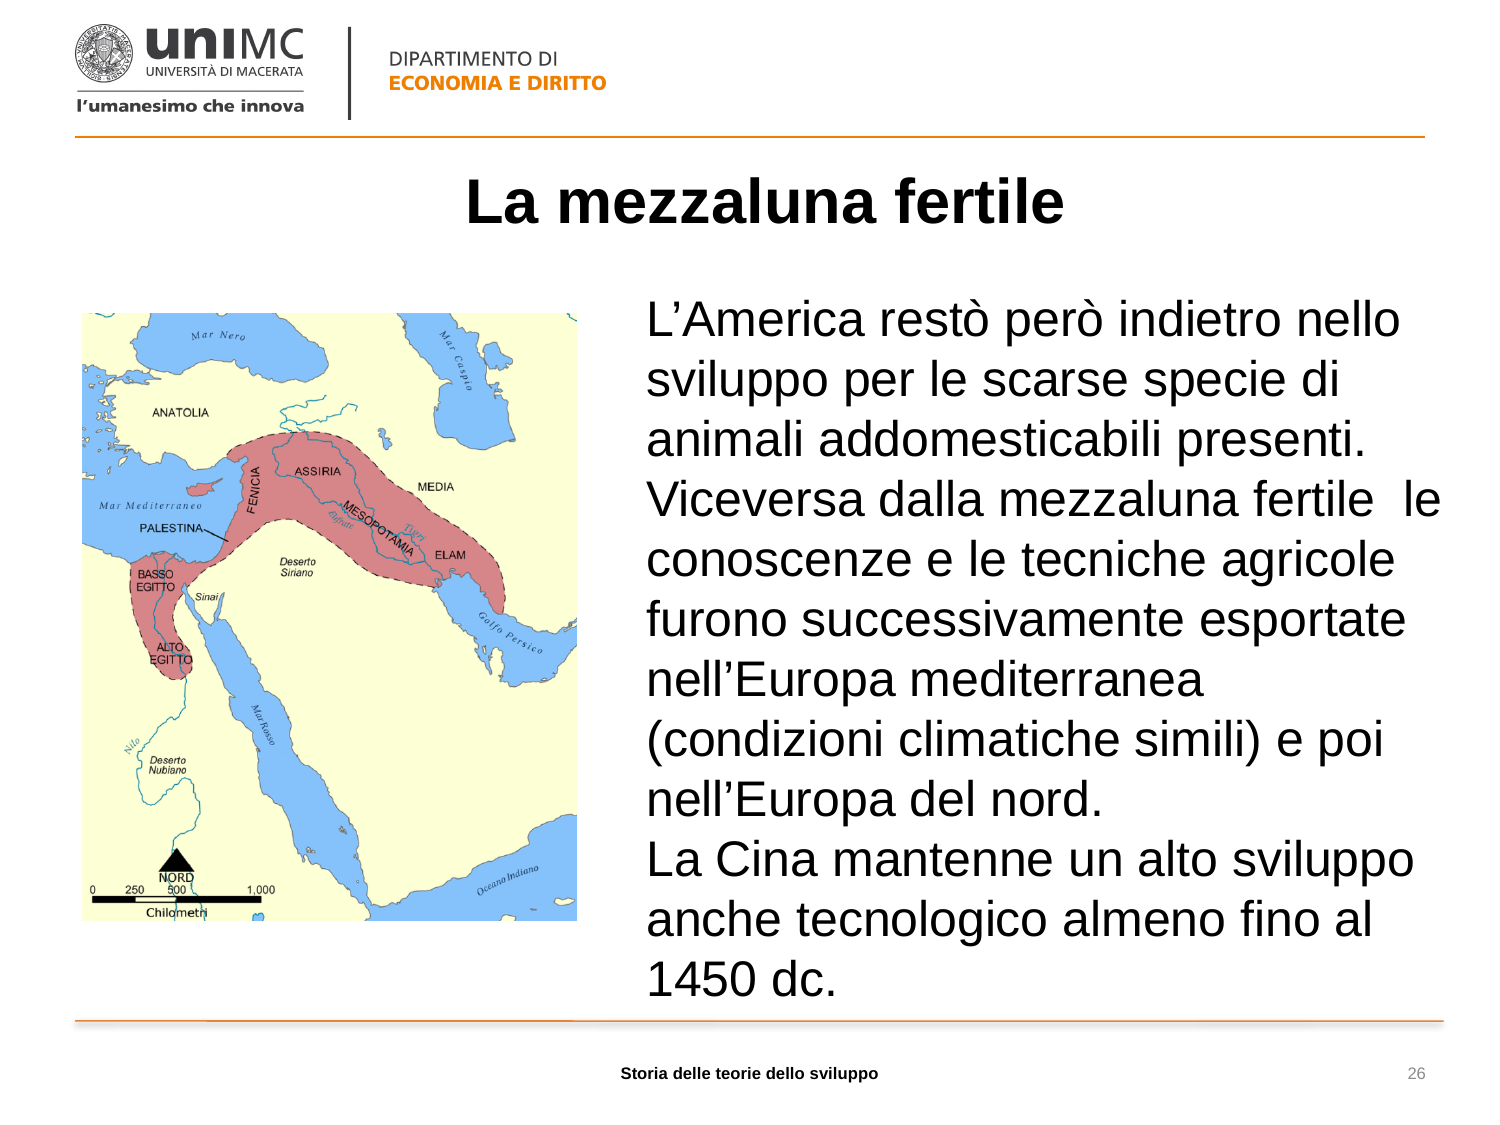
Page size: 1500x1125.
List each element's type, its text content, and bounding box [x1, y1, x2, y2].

text_box L’America restò però indietro nello sviluppo per le scarse specie di animali addomesticabili presenti. Viceversa dalla mezzaluna fertile le conoscenze e le tecniche agricole furono successivamente esportate nell’Europa mediterranea (condizioni climatiche simili) e poi nell’Europa del nord. La Cina mantenne un alto sviluppo anche tecnologico almeno fino al 1450 dc. [631, 279, 1458, 1015]
picture [75, 24, 1425, 138]
footer Storia delle teorie dello sviluppo [512, 1042, 988, 1103]
title La mezzaluna fertile [91, 152, 1441, 244]
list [82, 313, 577, 921]
slide_number 26 [1091, 1042, 1442, 1103]
